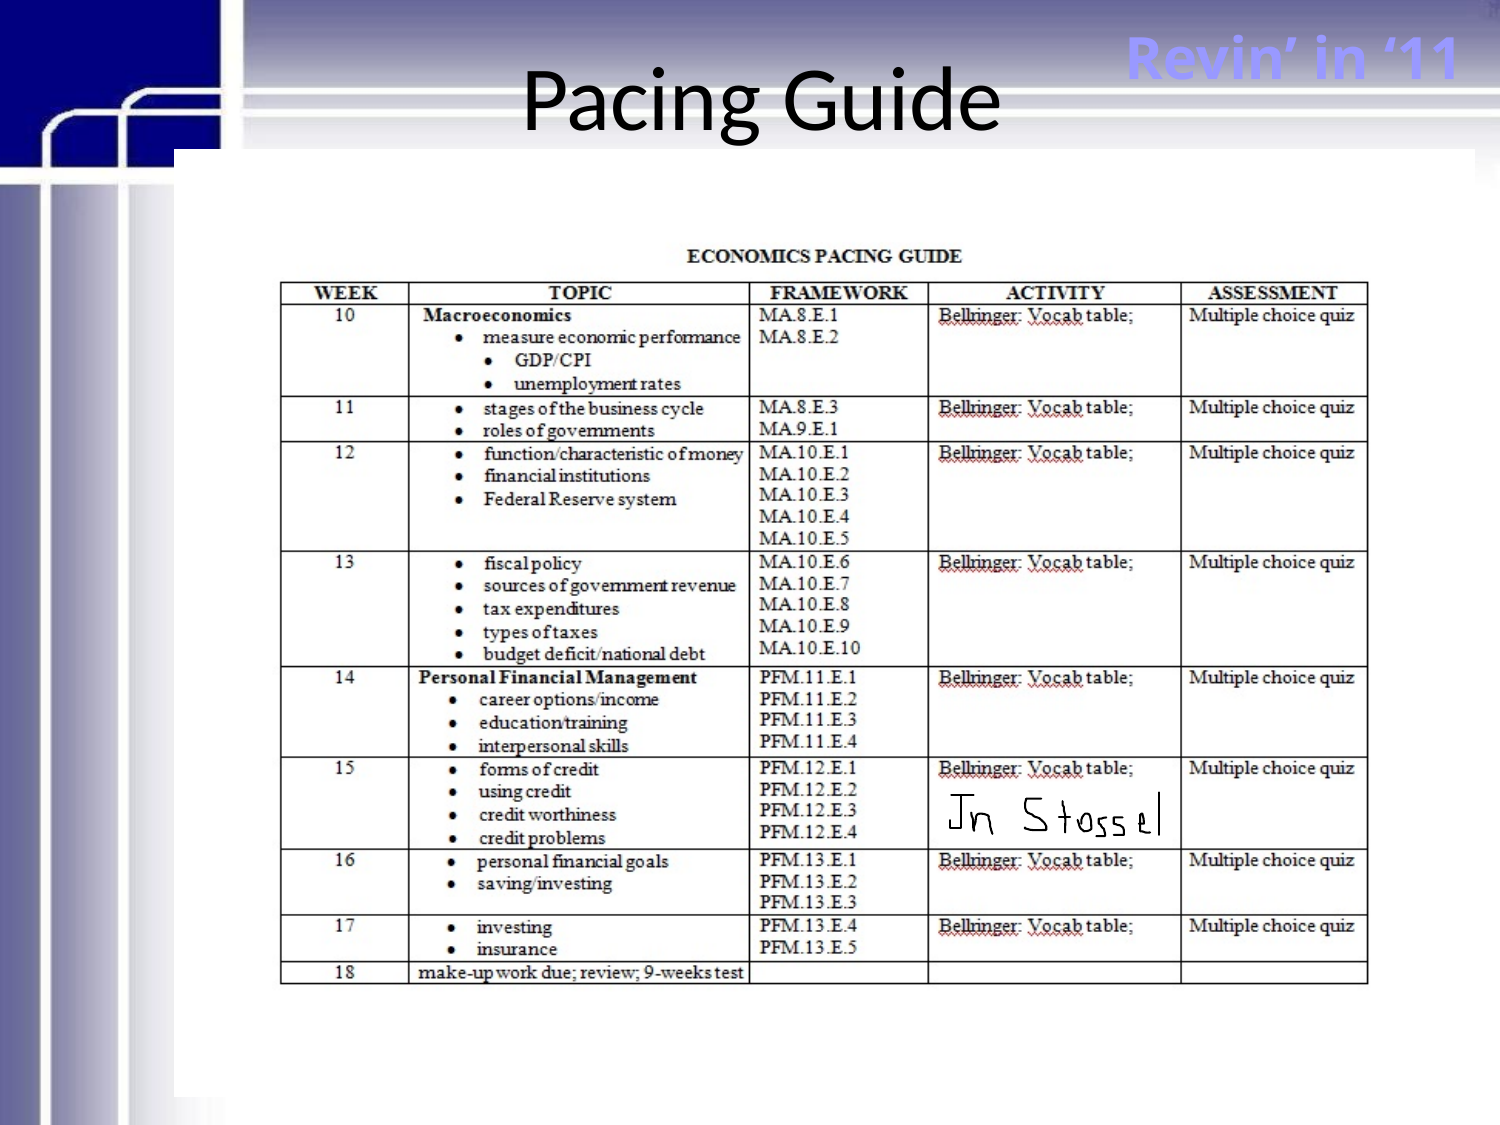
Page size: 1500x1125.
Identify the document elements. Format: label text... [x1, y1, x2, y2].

title Pacing Guide [87, 0, 1438, 188]
picture [0, 0, 1500, 1125]
